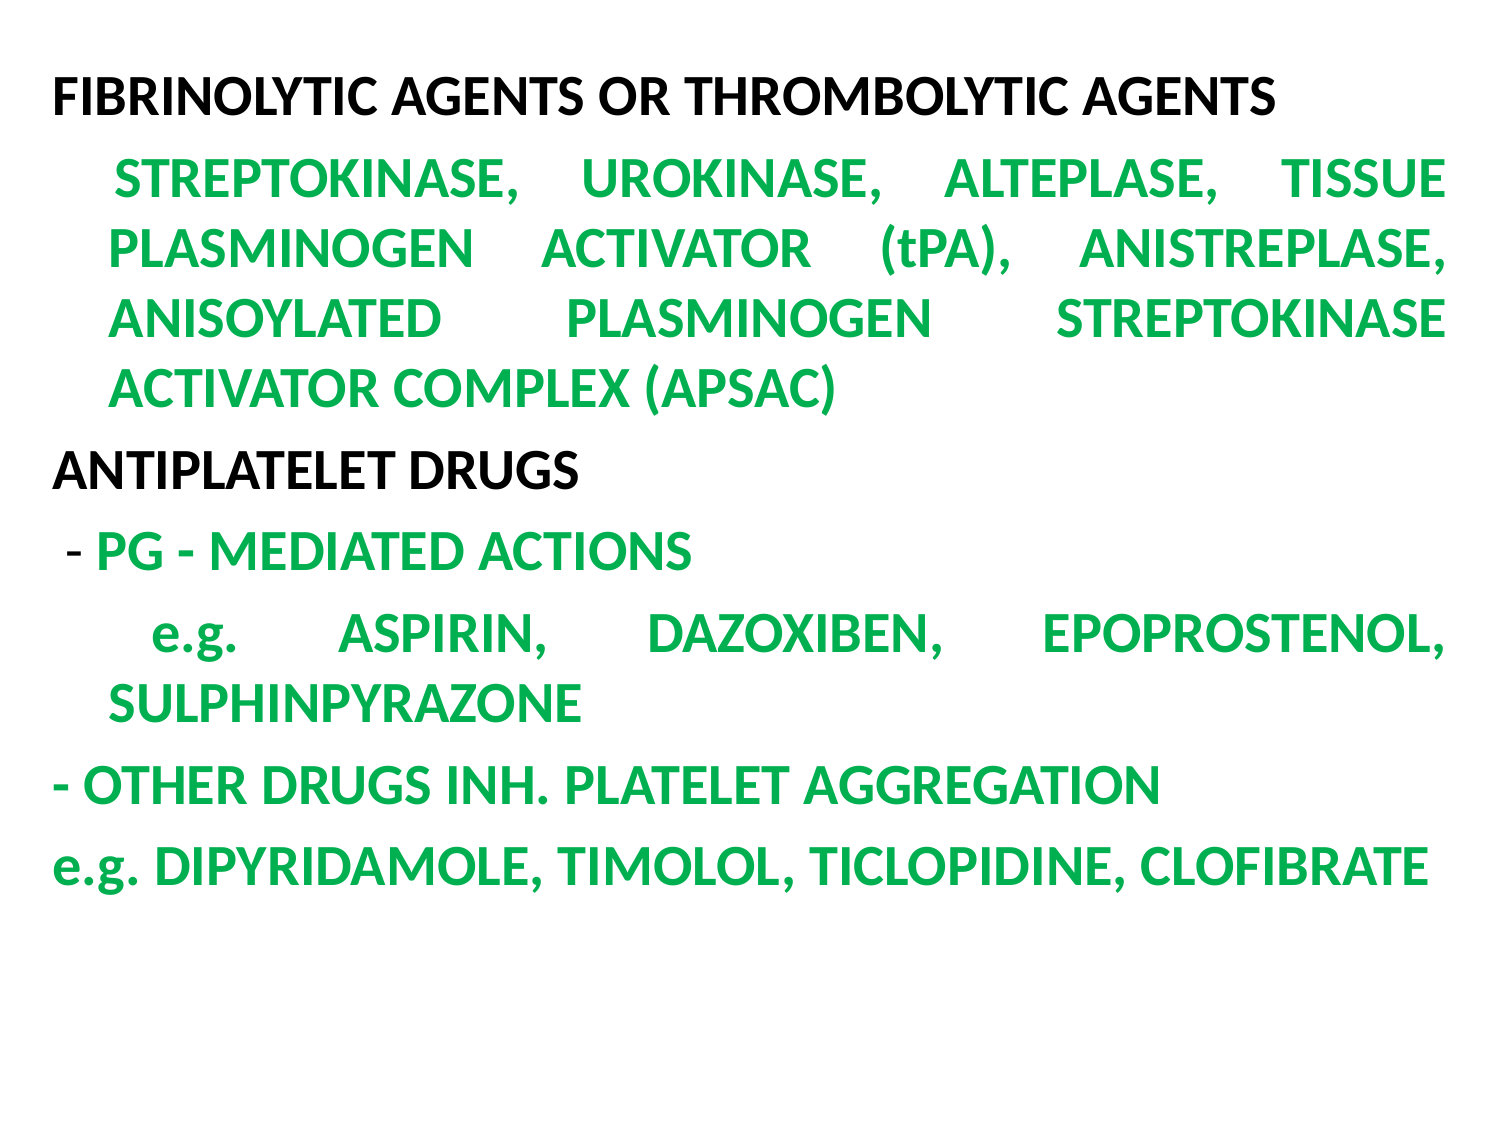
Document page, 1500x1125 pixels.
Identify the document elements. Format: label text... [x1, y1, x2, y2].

list FIBRINOLYTIC AGENTS OR THROMBOLYTIC AGENTS STREPTOKINASE, UROKINASE, ALTEPLASE, TISSUE PLASMINOGEN ACTIVATOR (tPA), ANISTREPLASE, ANISOYLATED PLASMINOGEN STREPTOKINASE ACTIVATOR COMPLEX (APSAC) ANTIPLATELET DRUGS - PG - MEDIATED ACTIONS e.g. ASPIRIN, DAZOXIBEN, EPOPROSTENOL, SULPHINPYRAZONE - OTHER DRUGS INH. PLATELET AGGREGATION e.g. DIPYRIDAMOLE, TIMOLOL, TICLOPIDINE, CLOFIBRATE [37, 50, 1463, 1075]
